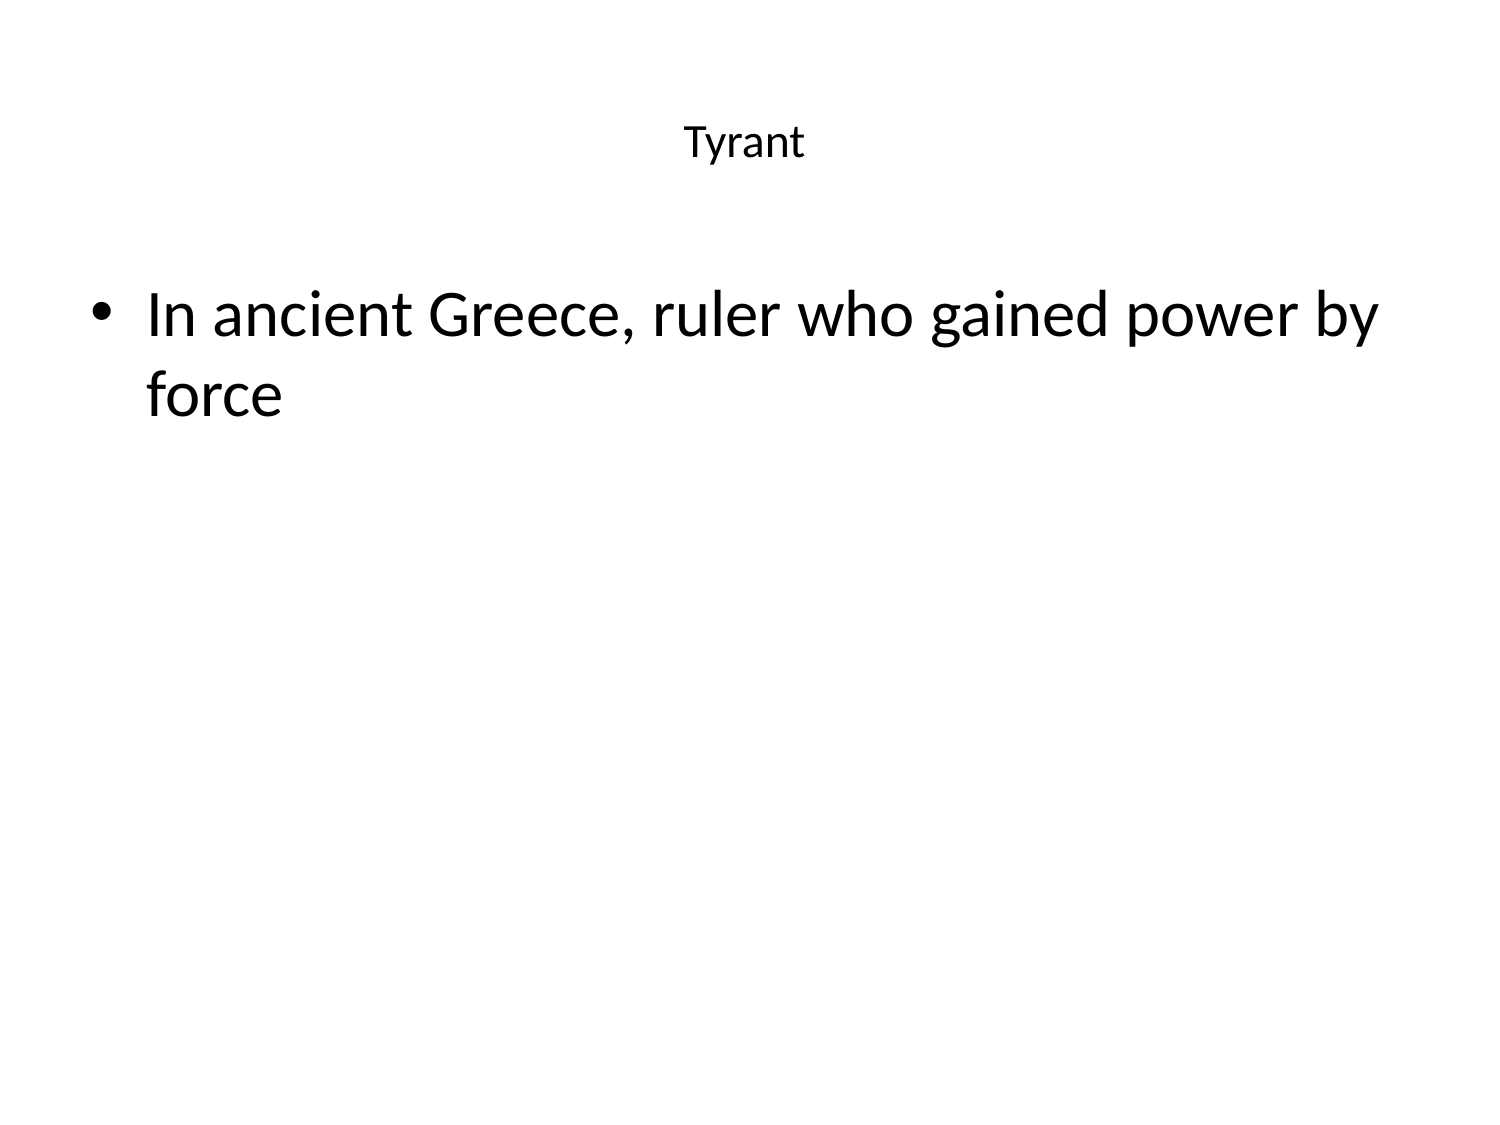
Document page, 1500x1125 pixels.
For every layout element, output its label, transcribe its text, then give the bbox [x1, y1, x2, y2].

title Tyrant [75, 45, 1425, 233]
list In ancient Greece, ruler who gained power by force [75, 262, 1425, 1005]
